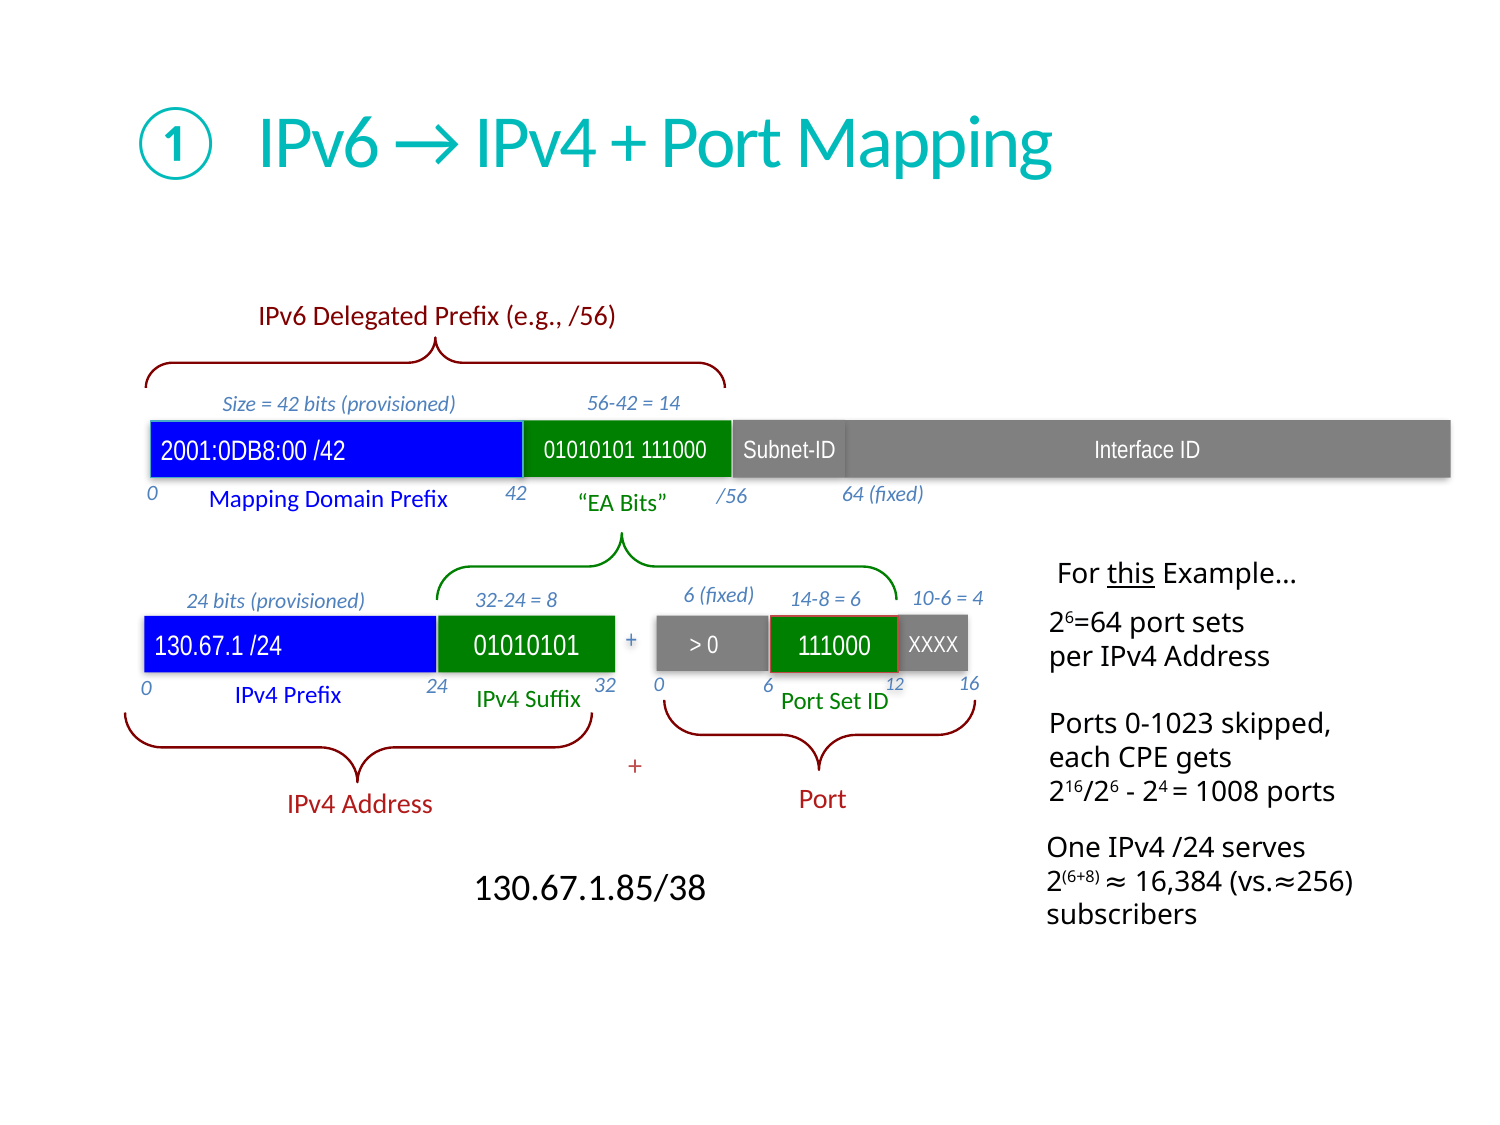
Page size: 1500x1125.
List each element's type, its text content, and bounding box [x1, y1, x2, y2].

text_box [146, 337, 724, 382]
text_box Ports 0-1023 skipped, each CPE gets 216/26 - 24 = 1008 ports [1037, 699, 1421, 813]
text_box IPv6 Delegated Prefix (e.g., /56) [247, 292, 635, 337]
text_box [543, 383, 763, 523]
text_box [131, 384, 543, 519]
text_box IPv4 Address [275, 779, 445, 825]
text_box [436, 532, 904, 722]
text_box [768, 419, 1452, 513]
text_box + [616, 742, 654, 787]
text_box IPv6 → IPv4 + Port Mapping [0, 99, 1500, 190]
text_box [682, 713, 973, 770]
text_box For this Example… [1045, 549, 1309, 595]
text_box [908, 574, 1003, 705]
text_box One IPv4 /24 serves 2(6+8) ≈ 16,384 (vs.≈256) subscribers [1034, 823, 1450, 937]
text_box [125, 580, 431, 715]
text_box 26=64 port sets per IPv4 Address [1037, 598, 1344, 678]
text_box [126, 723, 587, 779]
text_box Port [787, 774, 859, 820]
text_box 130.67.1.85/38 [458, 855, 722, 916]
